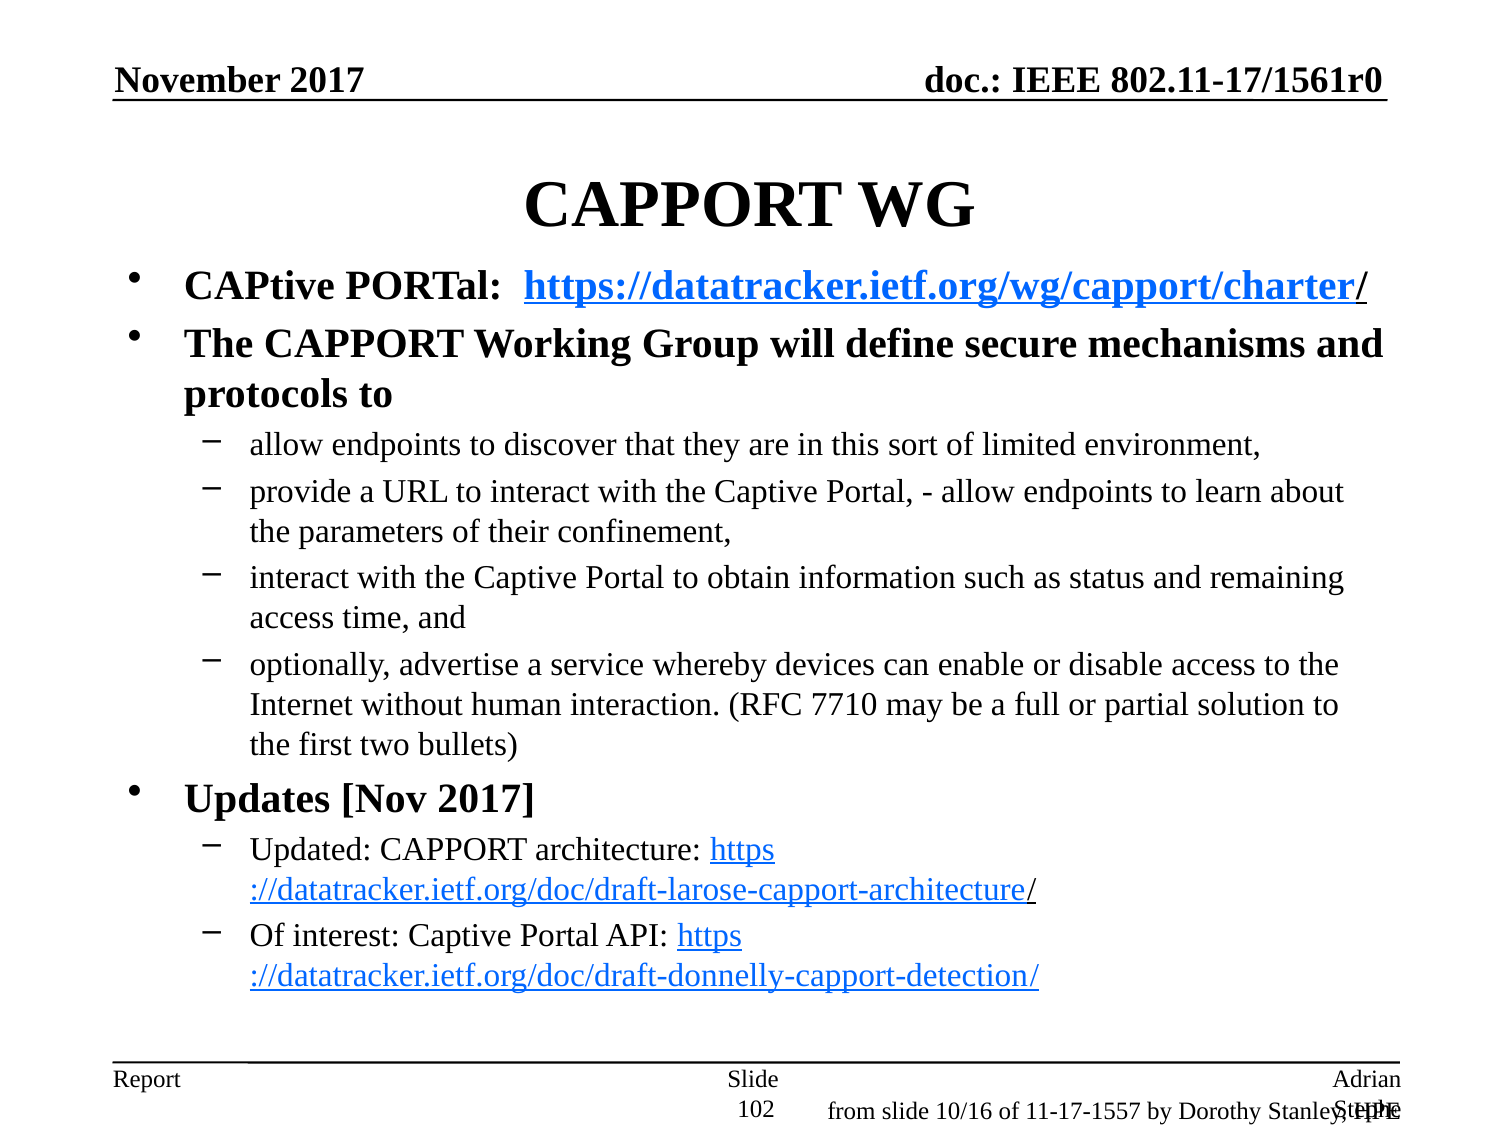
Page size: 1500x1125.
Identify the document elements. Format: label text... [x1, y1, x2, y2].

text_box from slide 10/16 of 11-17-1557 by Dorothy Stanley, HPE [343, 1087, 1417, 1125]
list CAPtive PORTal: https://datatracker.ietf.org/wg/capport/charter/ The CAPPORT Working Group will define secure mechanisms and protocols to allow endpoints to discover that they are in this sort of limited environment, provide a URL to interact with the Captive Portal, - allow endpoints to learn about the parameters of their confinement, interact with the Captive Portal to obtain information such as status and remaining access time, and optionally, advertise a service whereby devices can enable or disable access to the Internet without human interaction. (RFC 7710 may be a full or partial solution to the first two bullets) Updates [Nov 2017] Updated: CAPPORT architecture: https://datatracker.ietf.org/doc/draft-larose-capport-architecture/ Of interest: Captive Portal API: https://datatracker.ietf.org/doc/draft-donnelly-capport-detection/ [112, 249, 1400, 1075]
slide_number Slide 102 [711, 1061, 801, 1093]
title CAPPORT WG [112, 112, 1388, 249]
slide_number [114, 54, 374, 101]
footer Adrian Stephens, Intel Corporation [1324, 1061, 1402, 1087]
